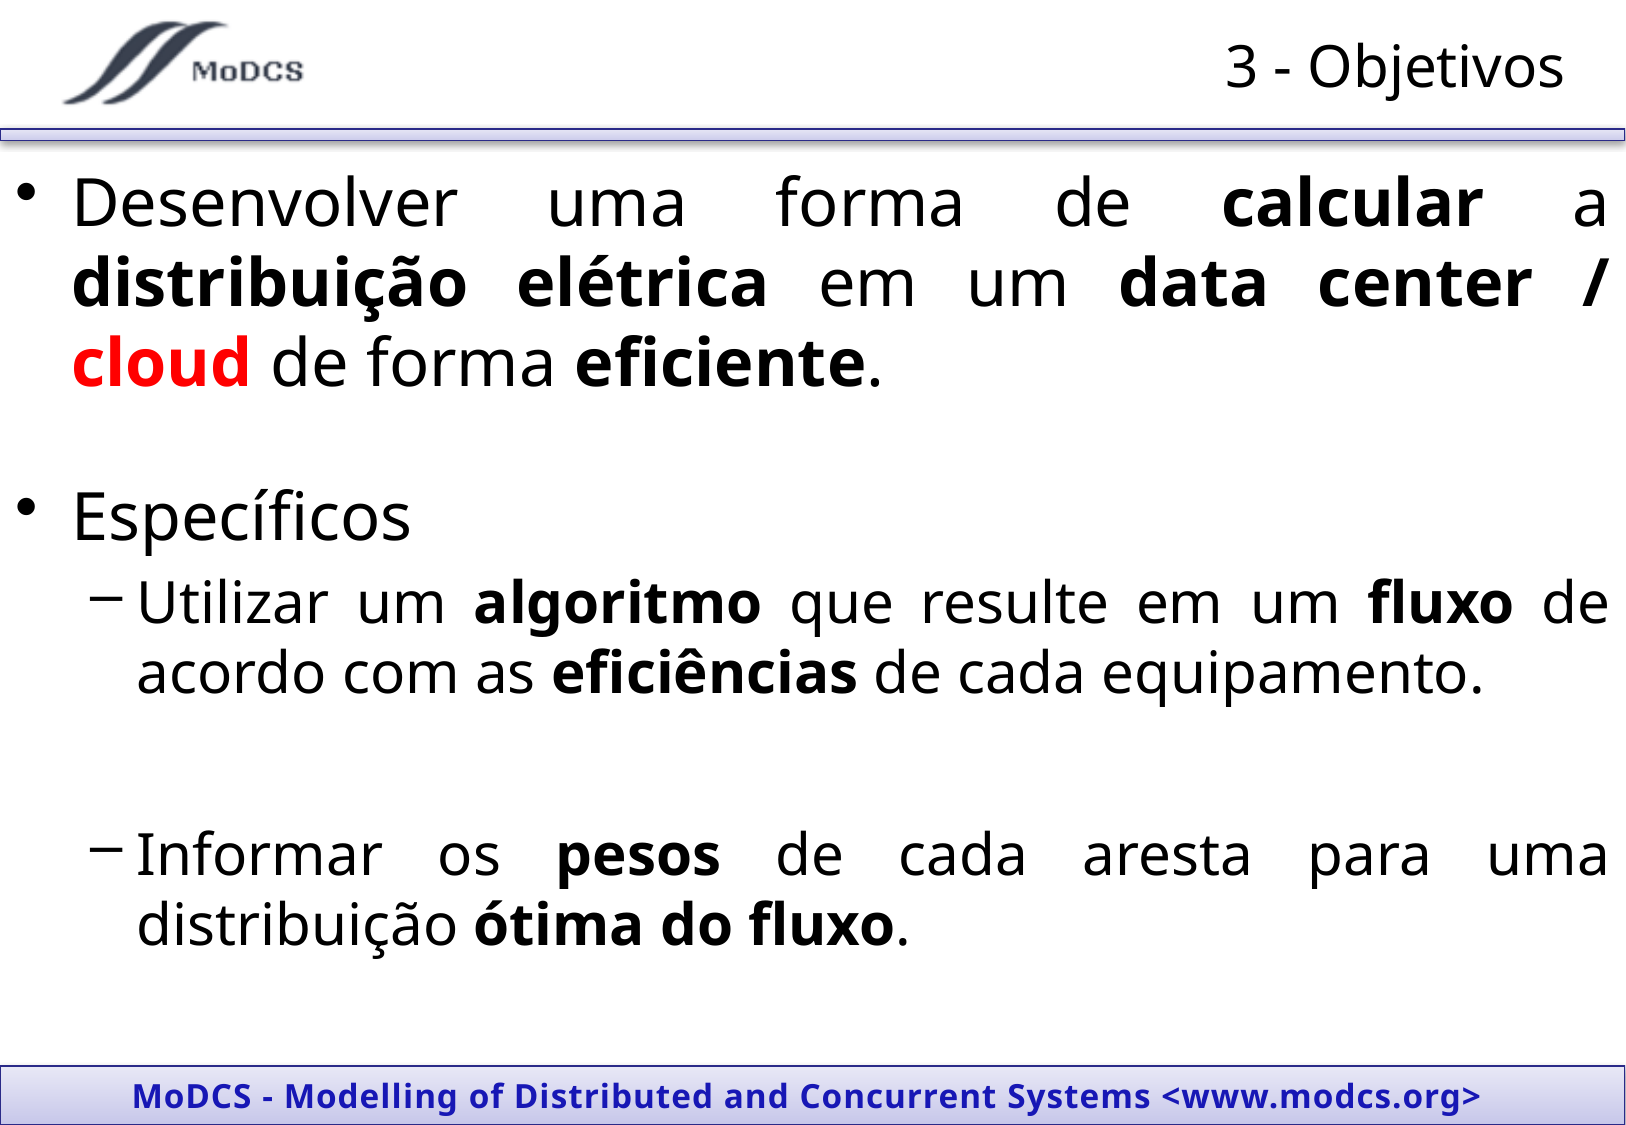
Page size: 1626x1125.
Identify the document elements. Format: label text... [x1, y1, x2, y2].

list Desenvolver uma forma de calcular a distribuição elétrica em um data center / cloud de forma eficiente. Específicos Utilizar um algoritmo que resulte em um fluxo de acordo com as eficiências de cada equipamento. Informar os pesos de cada aresta para uma distribuição ótima do fluxo. [0, 151, 1625, 1059]
picture [0, 0, 390, 128]
title 3 - Objetivos [390, 0, 1581, 130]
